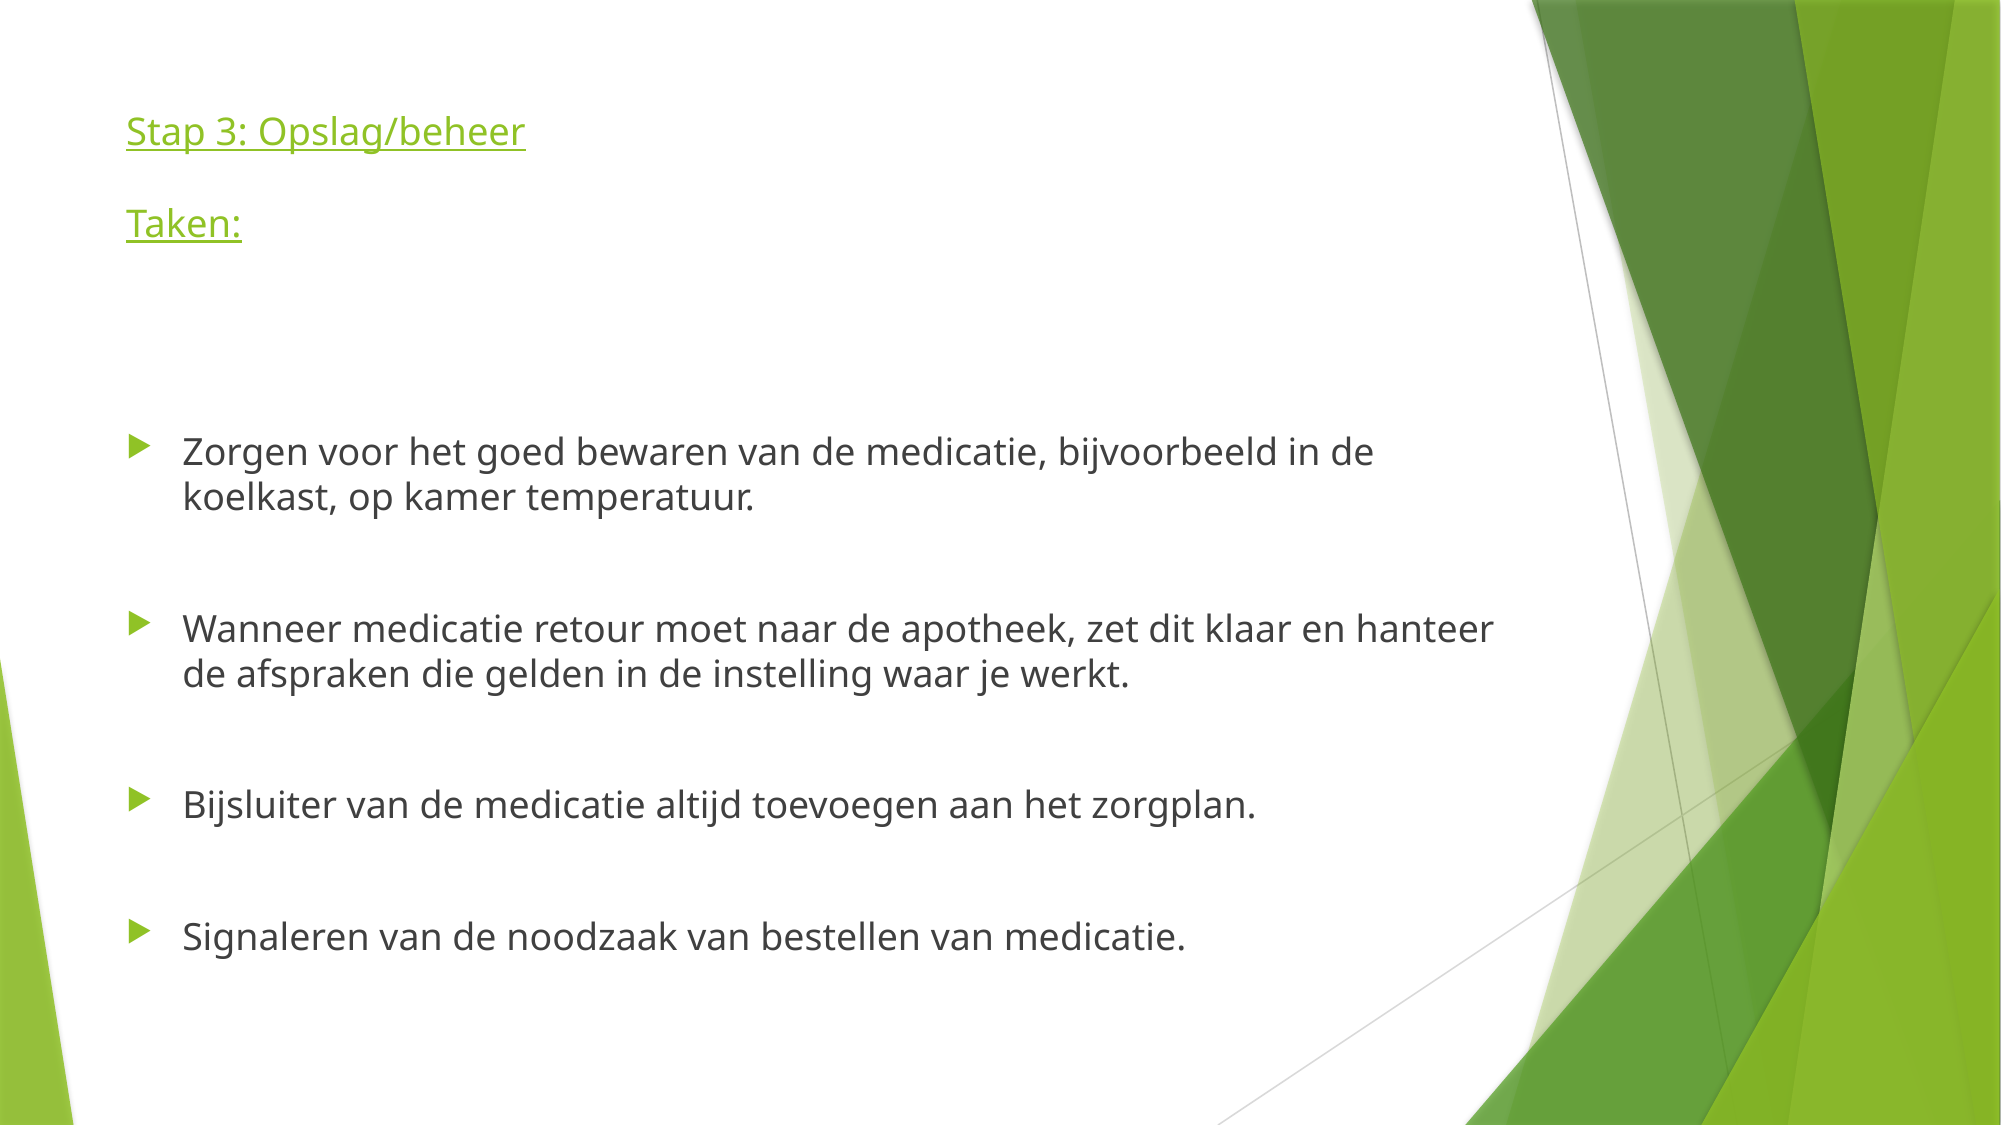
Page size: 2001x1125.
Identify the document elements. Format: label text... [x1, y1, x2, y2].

list Zorgen voor het goed bewaren van de medicatie, bijvoorbeeld in de koelkast, op kamer temperatuur. Wanneer medicatie retour moet naar de apotheek, zet dit klaar en hanteer de afspraken die gelden in de instelling waar je werkt. Bijsluiter van de medicatie altijd toevoegen aan het zorgplan. Signaleren van de noodzaak van bestellen van medicatie. [111, 354, 1522, 992]
title Stap 3: Opslag/beheer Taken: [111, 99, 1522, 255]
